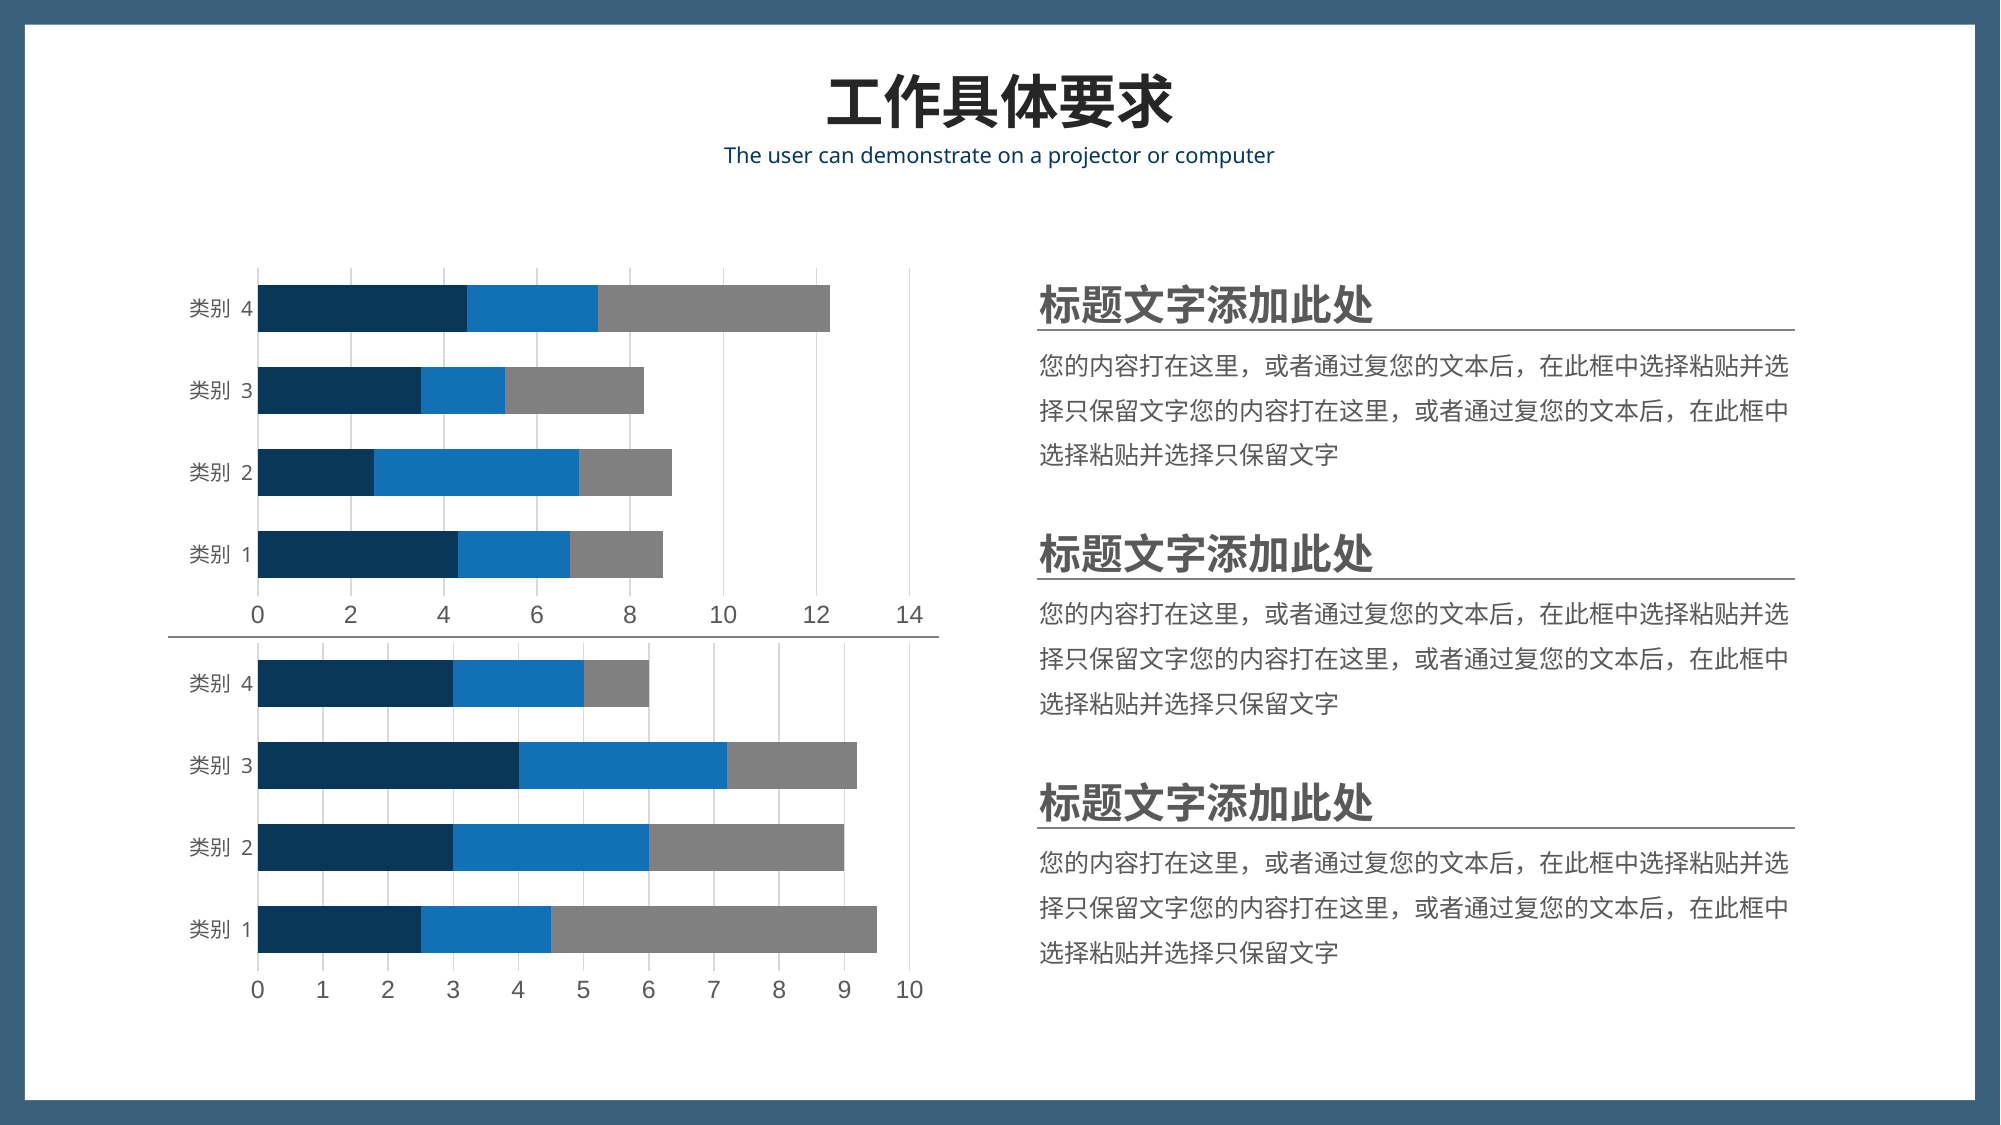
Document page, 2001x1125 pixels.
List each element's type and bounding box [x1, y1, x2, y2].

chart [174, 260, 939, 636]
text_box [1024, 744, 1827, 978]
text_box [1024, 495, 1827, 729]
text_box [690, 58, 1309, 176]
chart [174, 637, 939, 1011]
text_box [1024, 246, 1827, 480]
